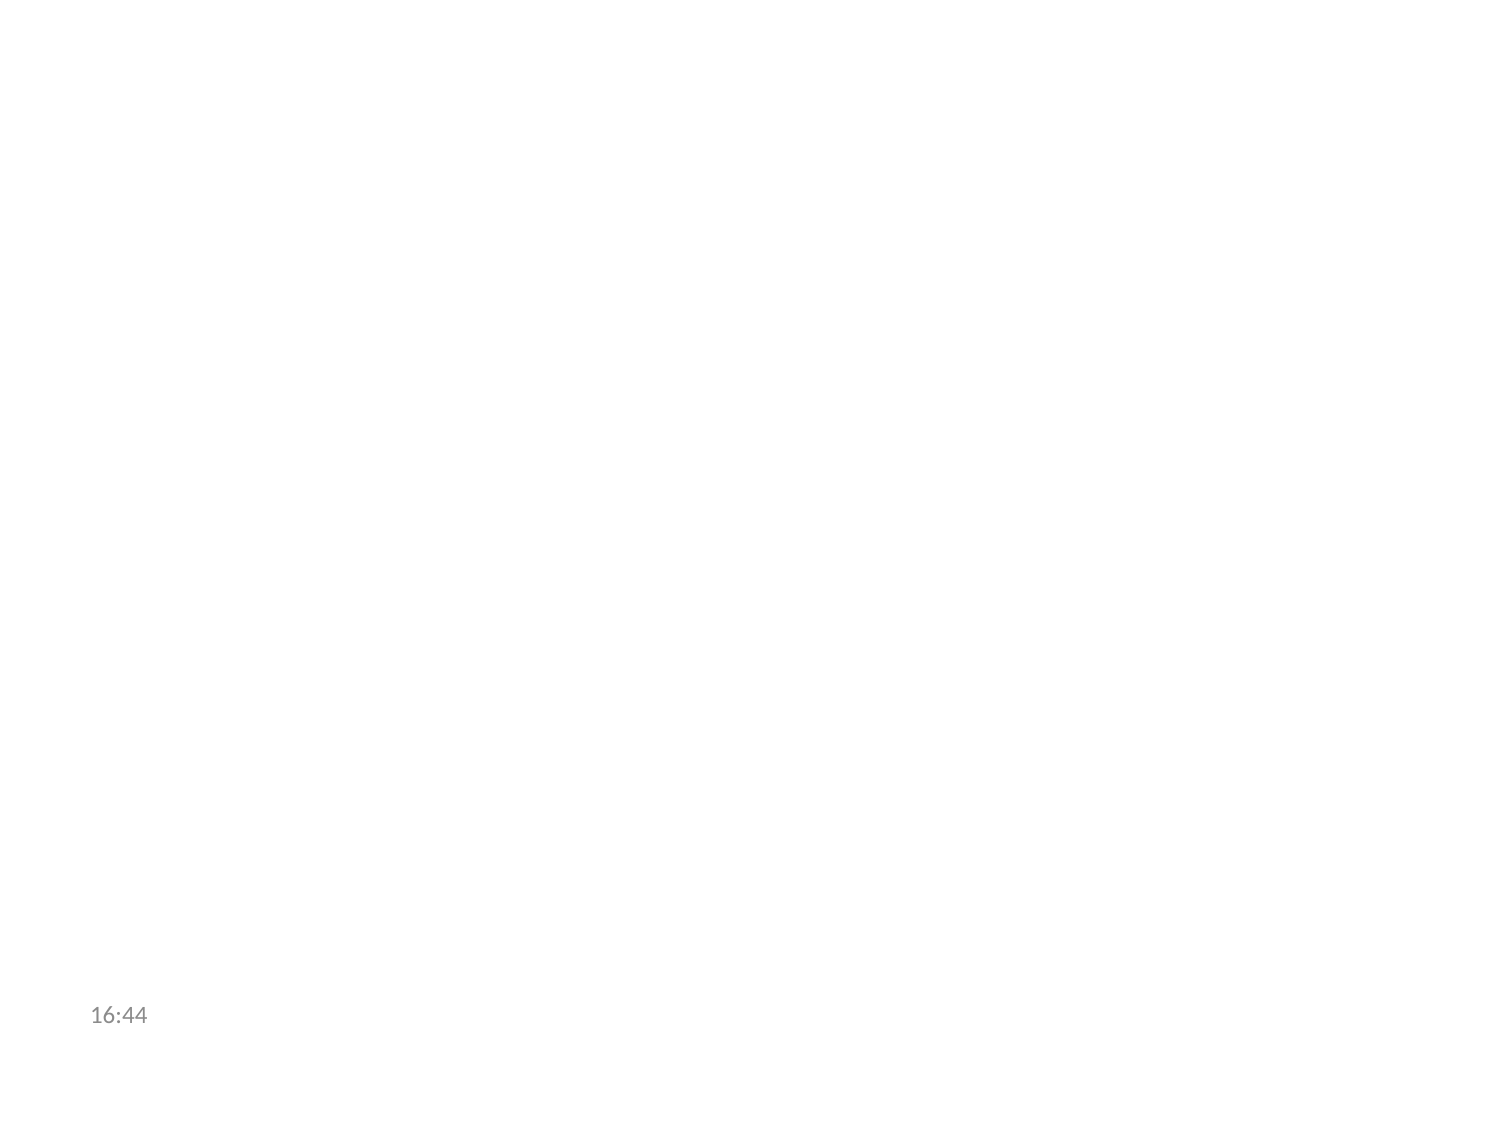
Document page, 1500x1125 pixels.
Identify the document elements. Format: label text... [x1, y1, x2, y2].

text_box 15:35 [75, 983, 425, 1044]
